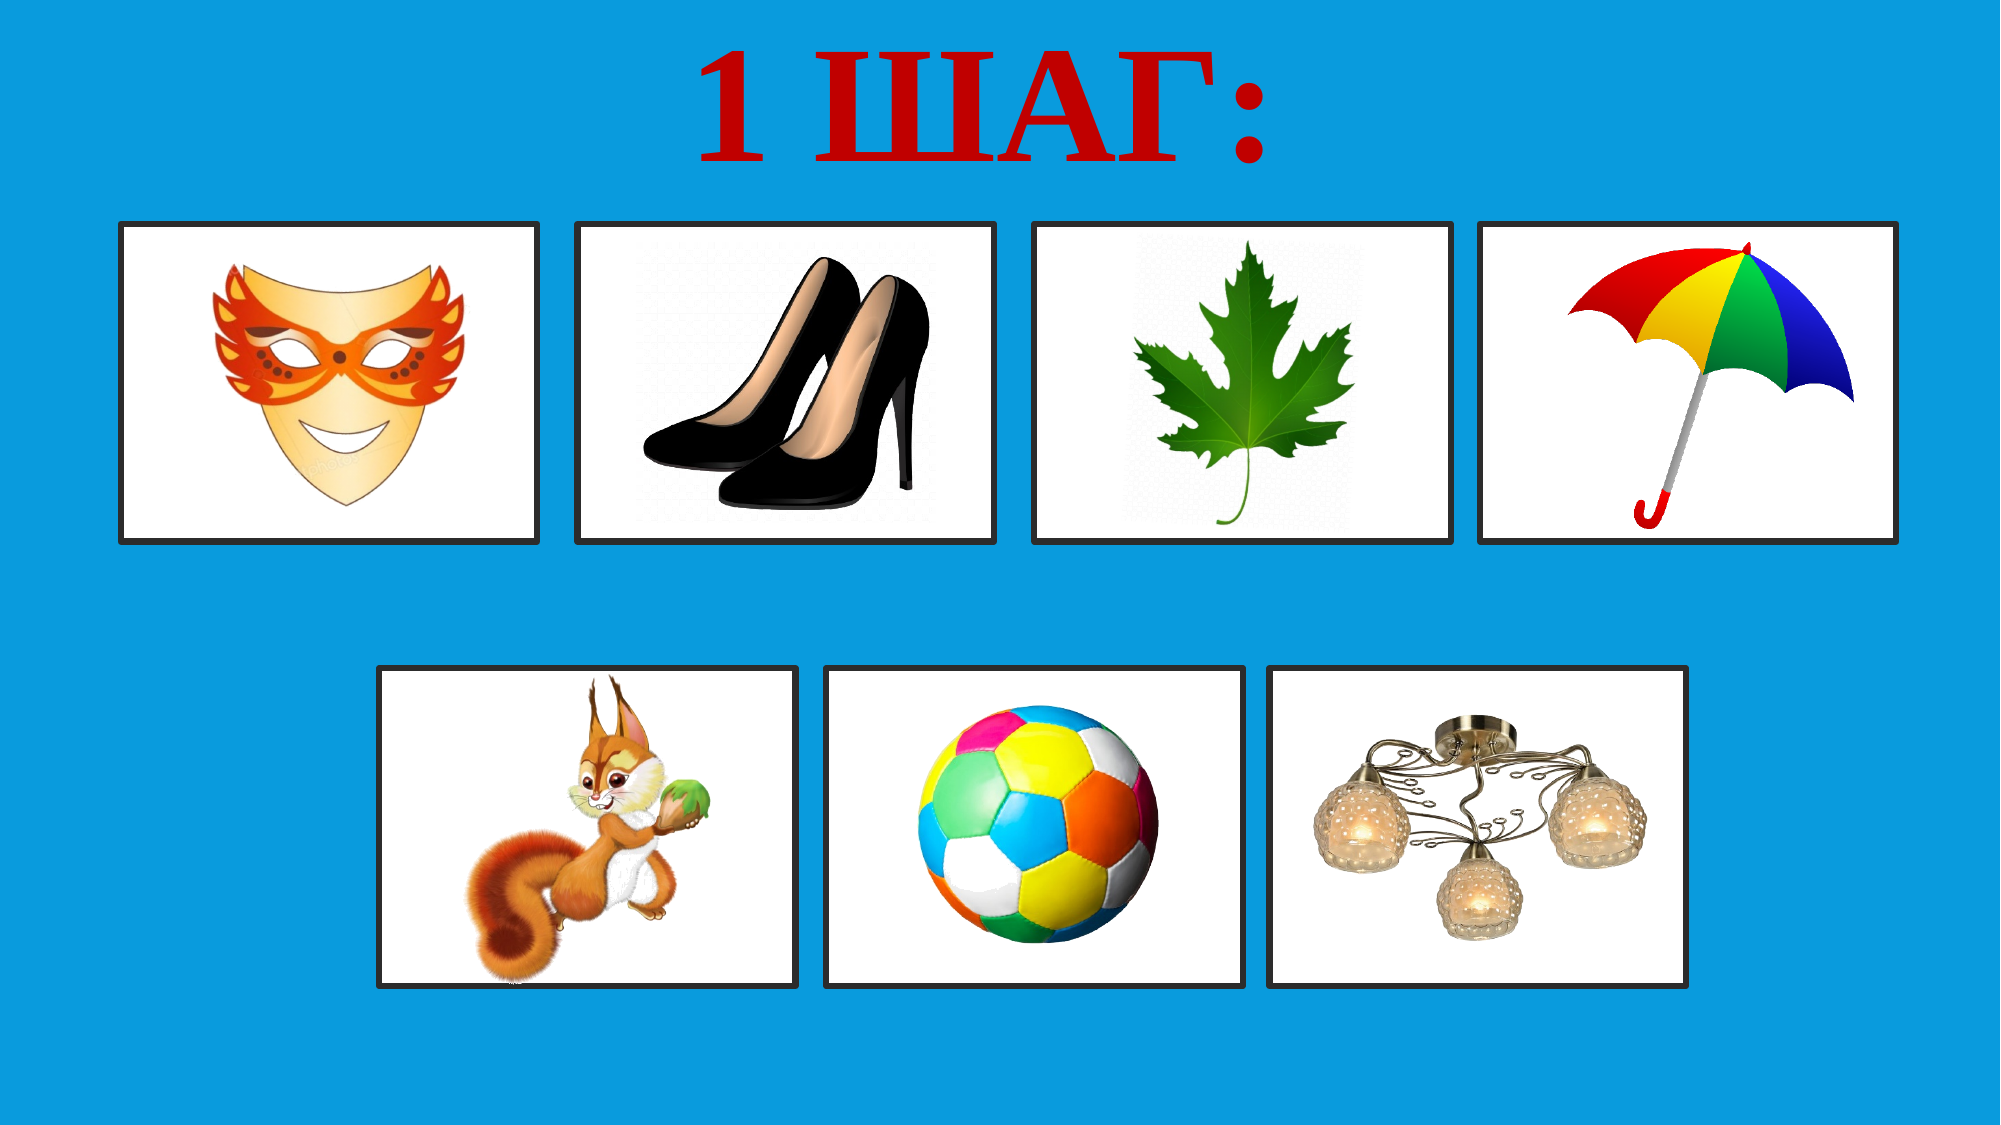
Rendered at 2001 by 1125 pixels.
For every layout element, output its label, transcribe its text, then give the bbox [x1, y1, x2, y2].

text_box [120, 223, 538, 543]
text_box [577, 223, 995, 543]
picture [119, 222, 539, 544]
picture [575, 222, 996, 544]
picture [1478, 222, 1898, 544]
text_box [1268, 667, 1687, 987]
text_box [1479, 223, 1897, 543]
text_box [825, 667, 1244, 987]
text_box [1033, 223, 1452, 543]
text_box [378, 667, 395, 987]
picture [377, 666, 798, 988]
picture [1267, 666, 1688, 988]
text_box 1 ШАГ: [673, 0, 1294, 203]
text_box [723, 667, 797, 987]
picture [824, 666, 1245, 988]
picture [1032, 222, 1453, 544]
